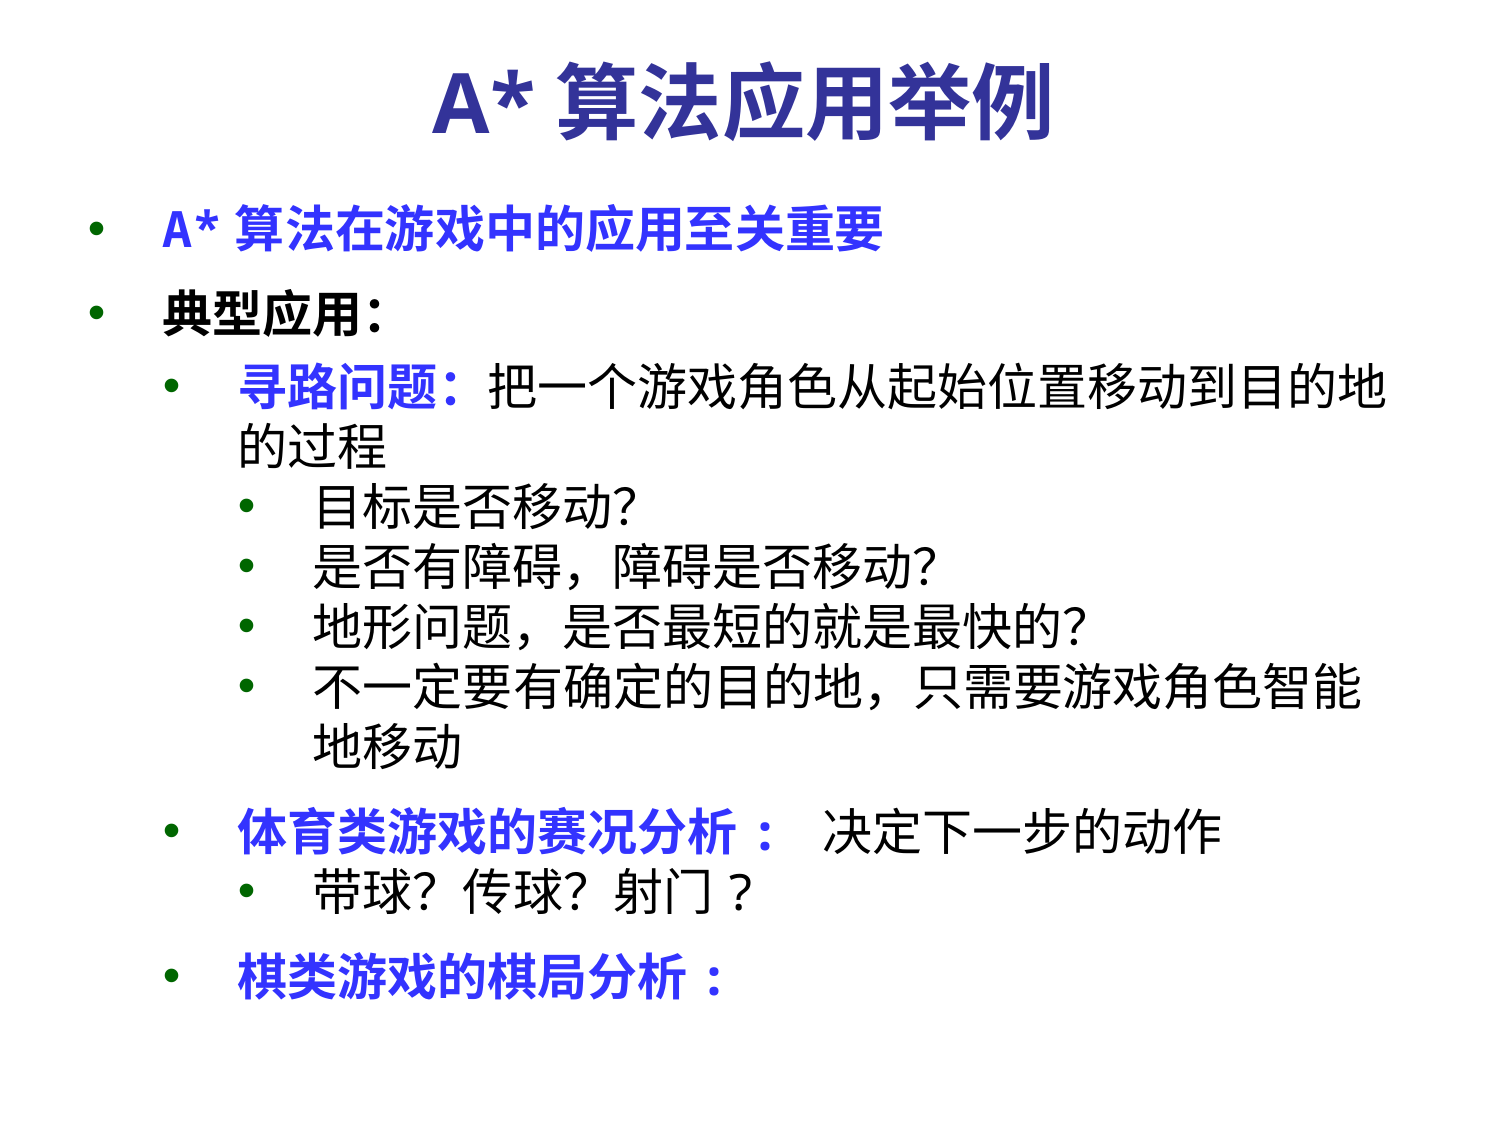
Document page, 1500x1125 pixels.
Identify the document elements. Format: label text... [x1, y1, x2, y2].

text_box A*算法在游戏中的应用至关重要 典型应用： 寻路问题：把一个游戏角色从起始位置移动到目的地的过程 目标是否移动？ 是否有障碍，障碍是否移动？ 地形问题，是否最短的就是最快的？ 不一定要有确定的目的地，只需要游戏角色智能地移动 体育类游戏的赛况分析: 决定下一步的动作 带球？传球？射门? 棋类游戏的棋局分析: [73, 190, 1406, 1013]
text_box A*算法应用举例 [82, 42, 1406, 158]
